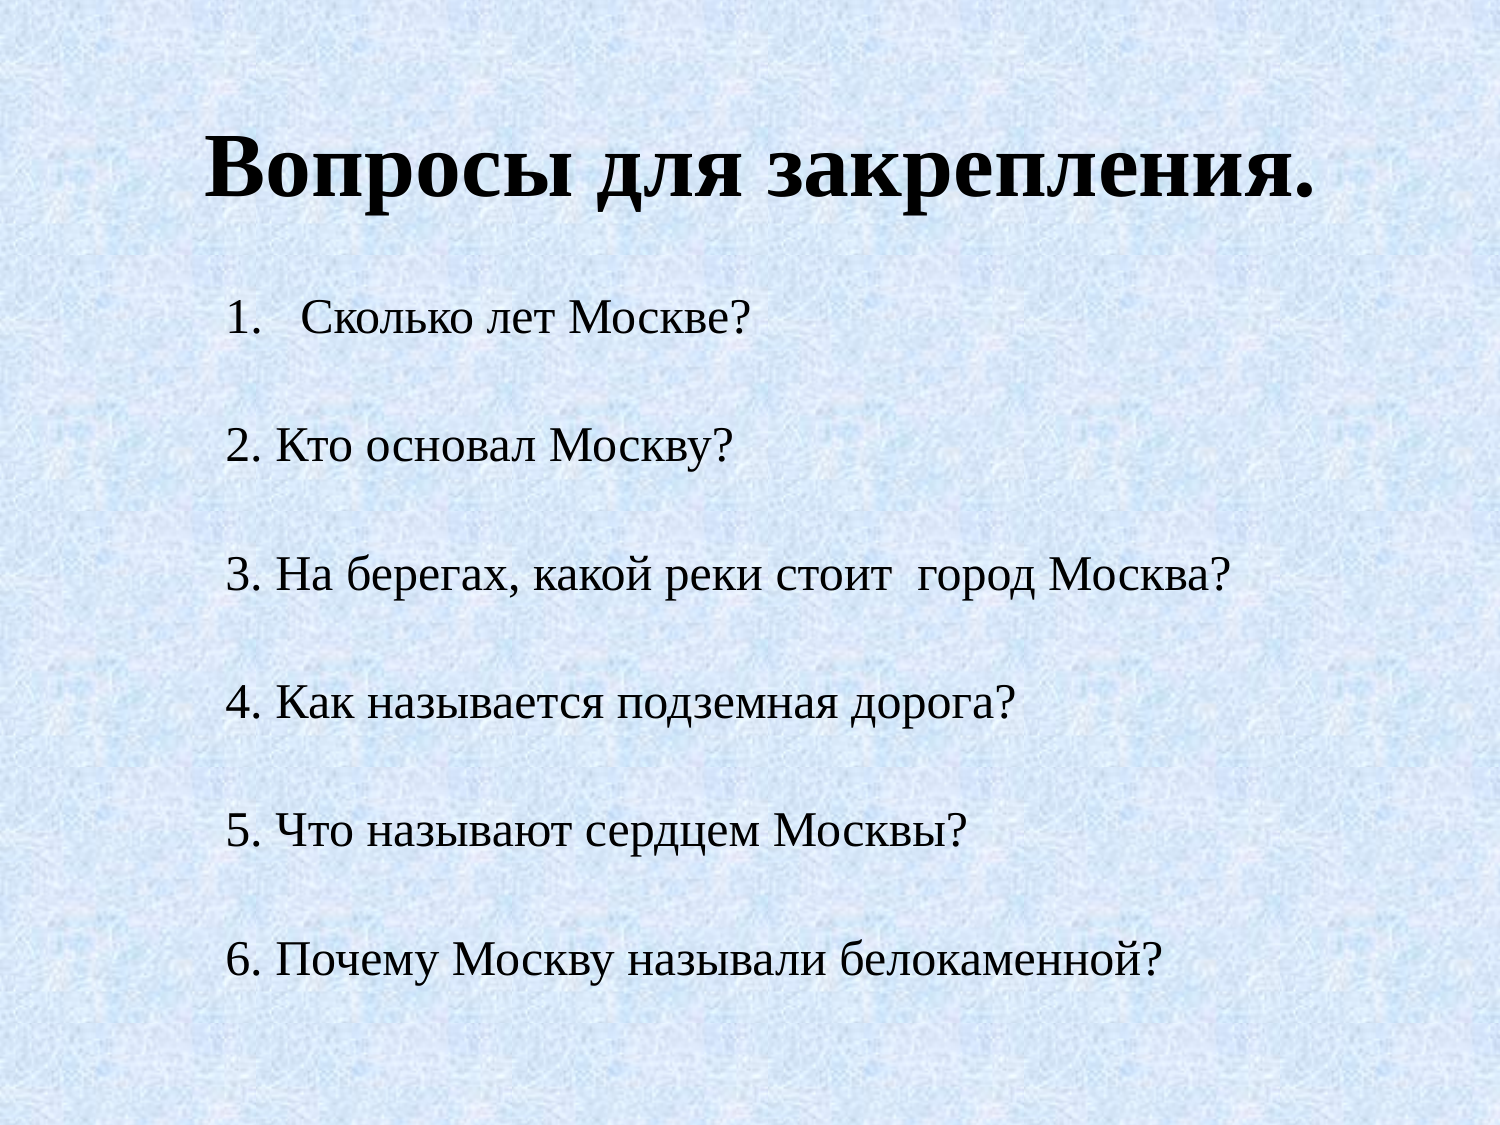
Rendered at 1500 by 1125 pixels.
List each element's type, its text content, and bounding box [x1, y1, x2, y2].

text_box Вопросы для закрепления. Сколько лет Москве? 2. Кто основал Москву? 3. На берегах, какой реки стоит город Москва? 4. Как называется подземная дорога? 5. Что называют сердцем Москвы? 6. Почему Москву называли белокаменной? [135, 89, 1388, 993]
picture [0, 0, 1500, 1125]
